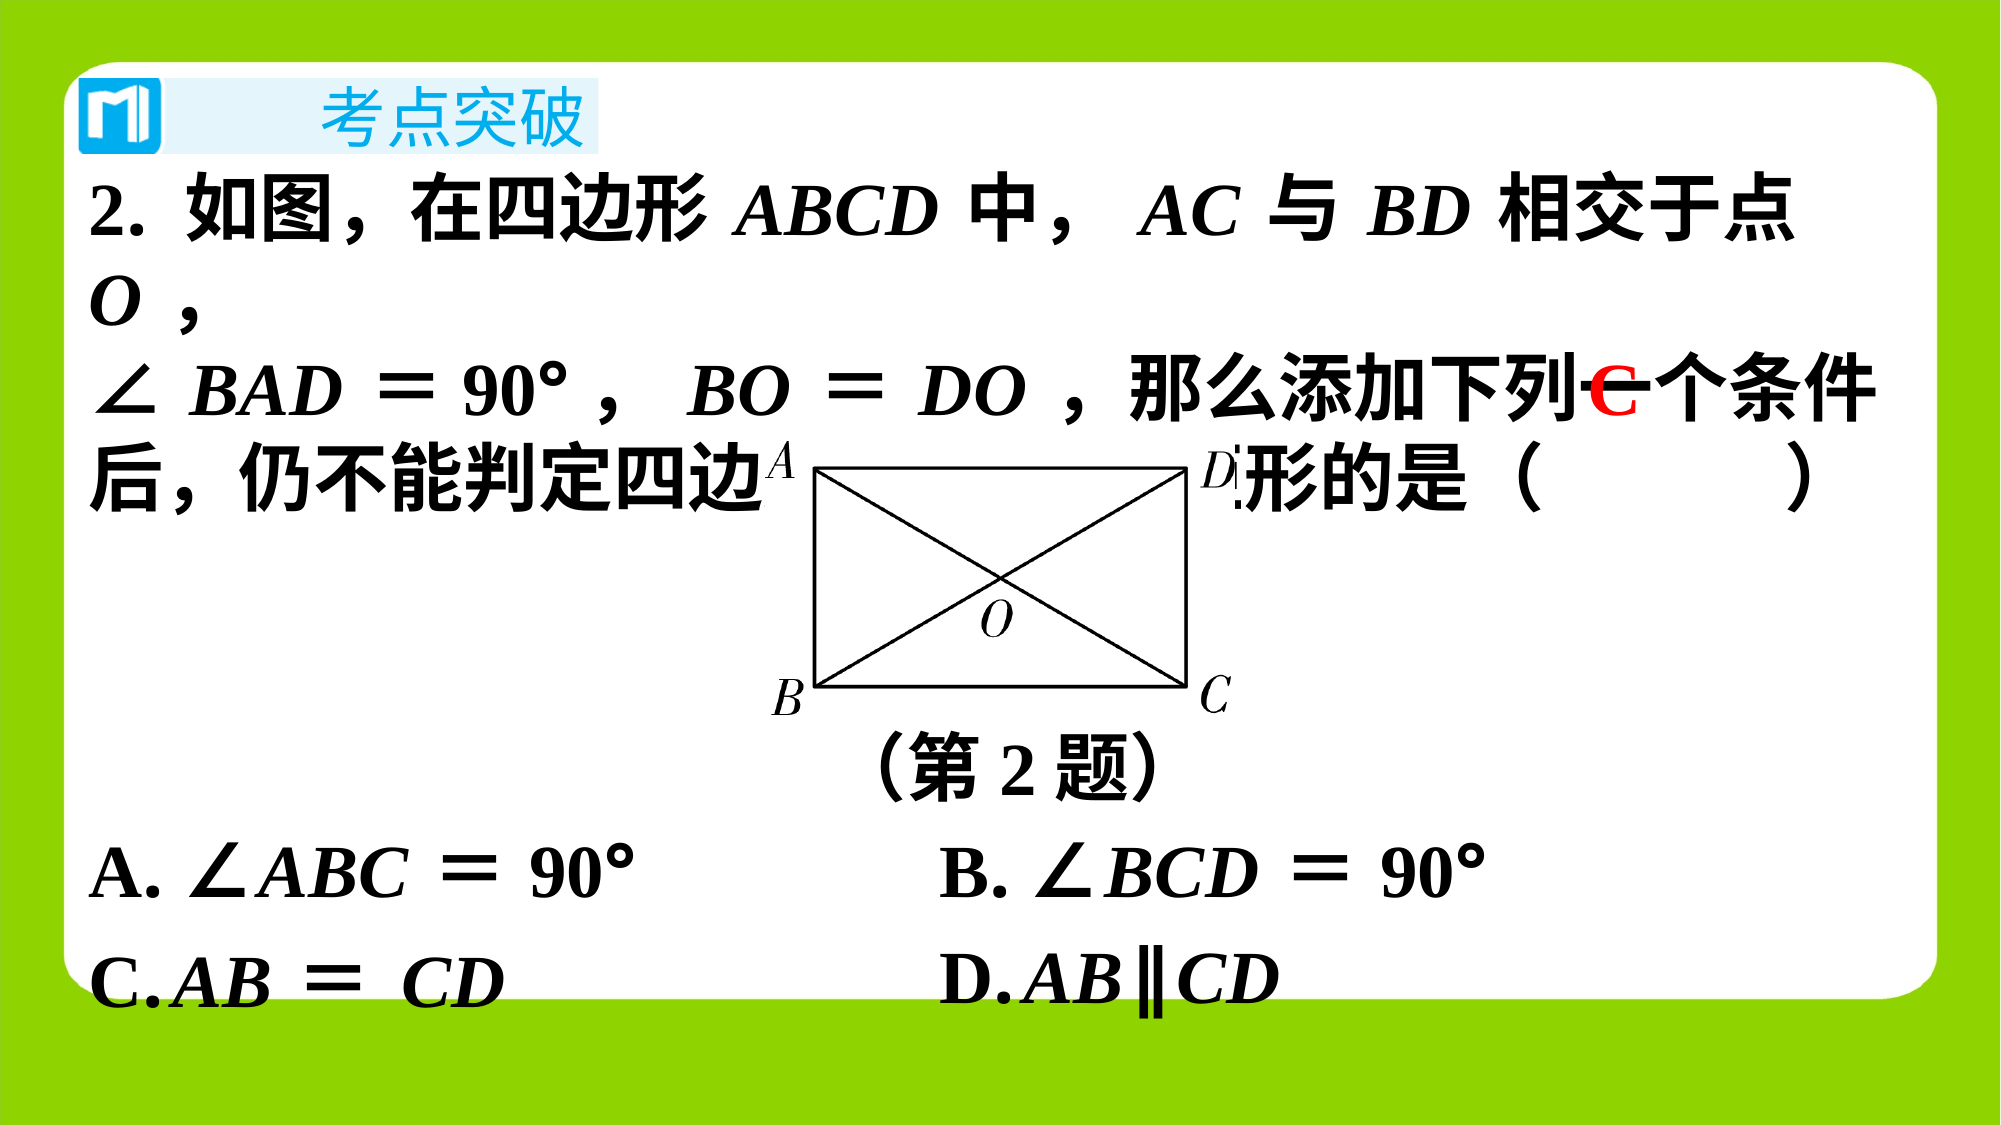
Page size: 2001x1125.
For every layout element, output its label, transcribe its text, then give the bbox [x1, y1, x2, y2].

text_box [765, 441, 1235, 811]
table_header B. ∠BCD＝90° [940, 811, 1638, 920]
text_box C [1573, 333, 1657, 439]
table_cell D. AB∥CD [940, 920, 1638, 1029]
table_cell C. AB＝CD [89, 920, 940, 1029]
picture [0, 0, 2001, 1125]
table_header A. ∠ABC＝90° [89, 811, 940, 920]
text_box 2. 如图，在四边形ABCD中，AC与BD相交于点O， ∠BAD＝90°，BO＝DO，那么添加下列一个条件 后，仍不能判定四边形ABCD是矩形的是（ C ） [88, 160, 1974, 434]
